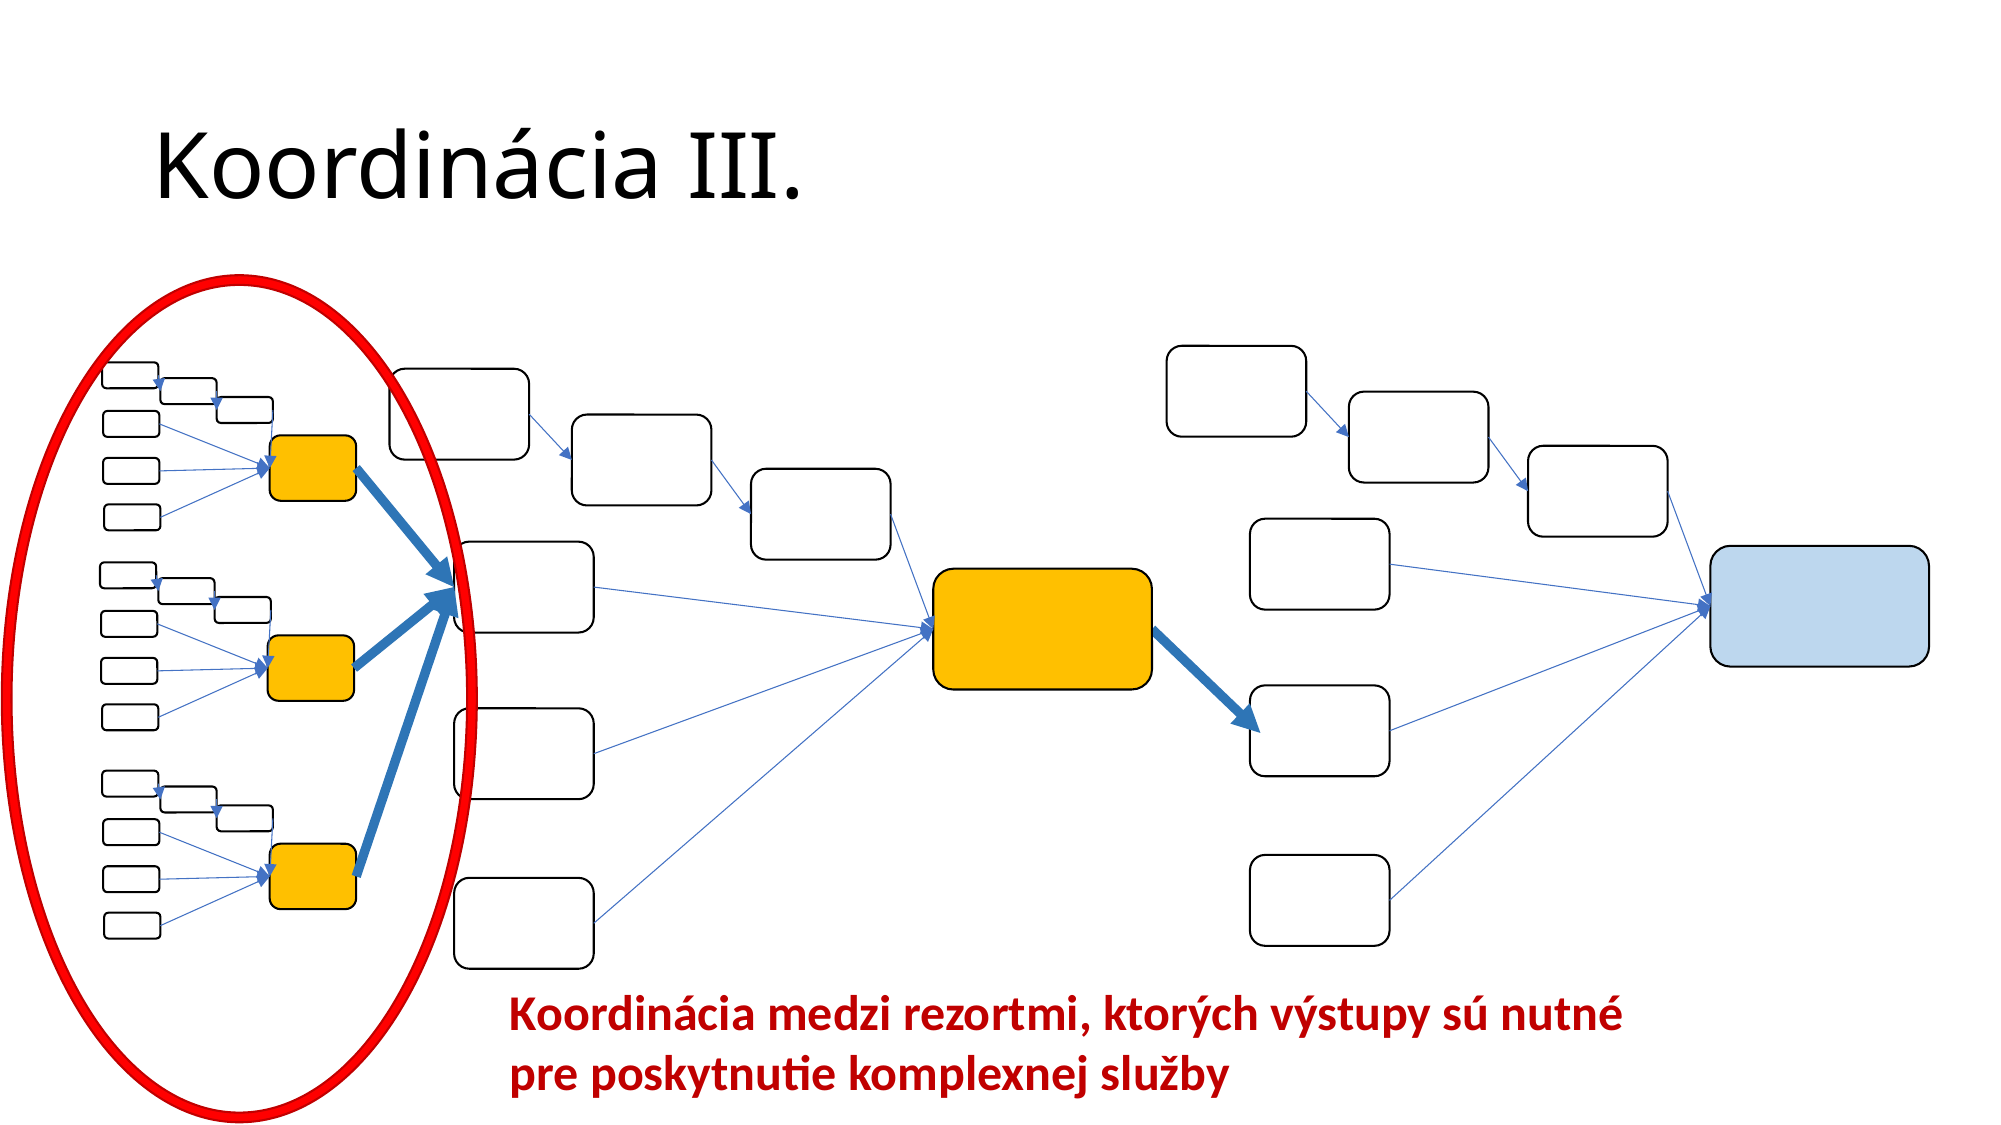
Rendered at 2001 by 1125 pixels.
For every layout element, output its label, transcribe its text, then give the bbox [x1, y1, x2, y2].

title Koordinácia III. [137, 59, 1863, 278]
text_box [1656, 345, 1930, 946]
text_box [1, 275, 1656, 1123]
